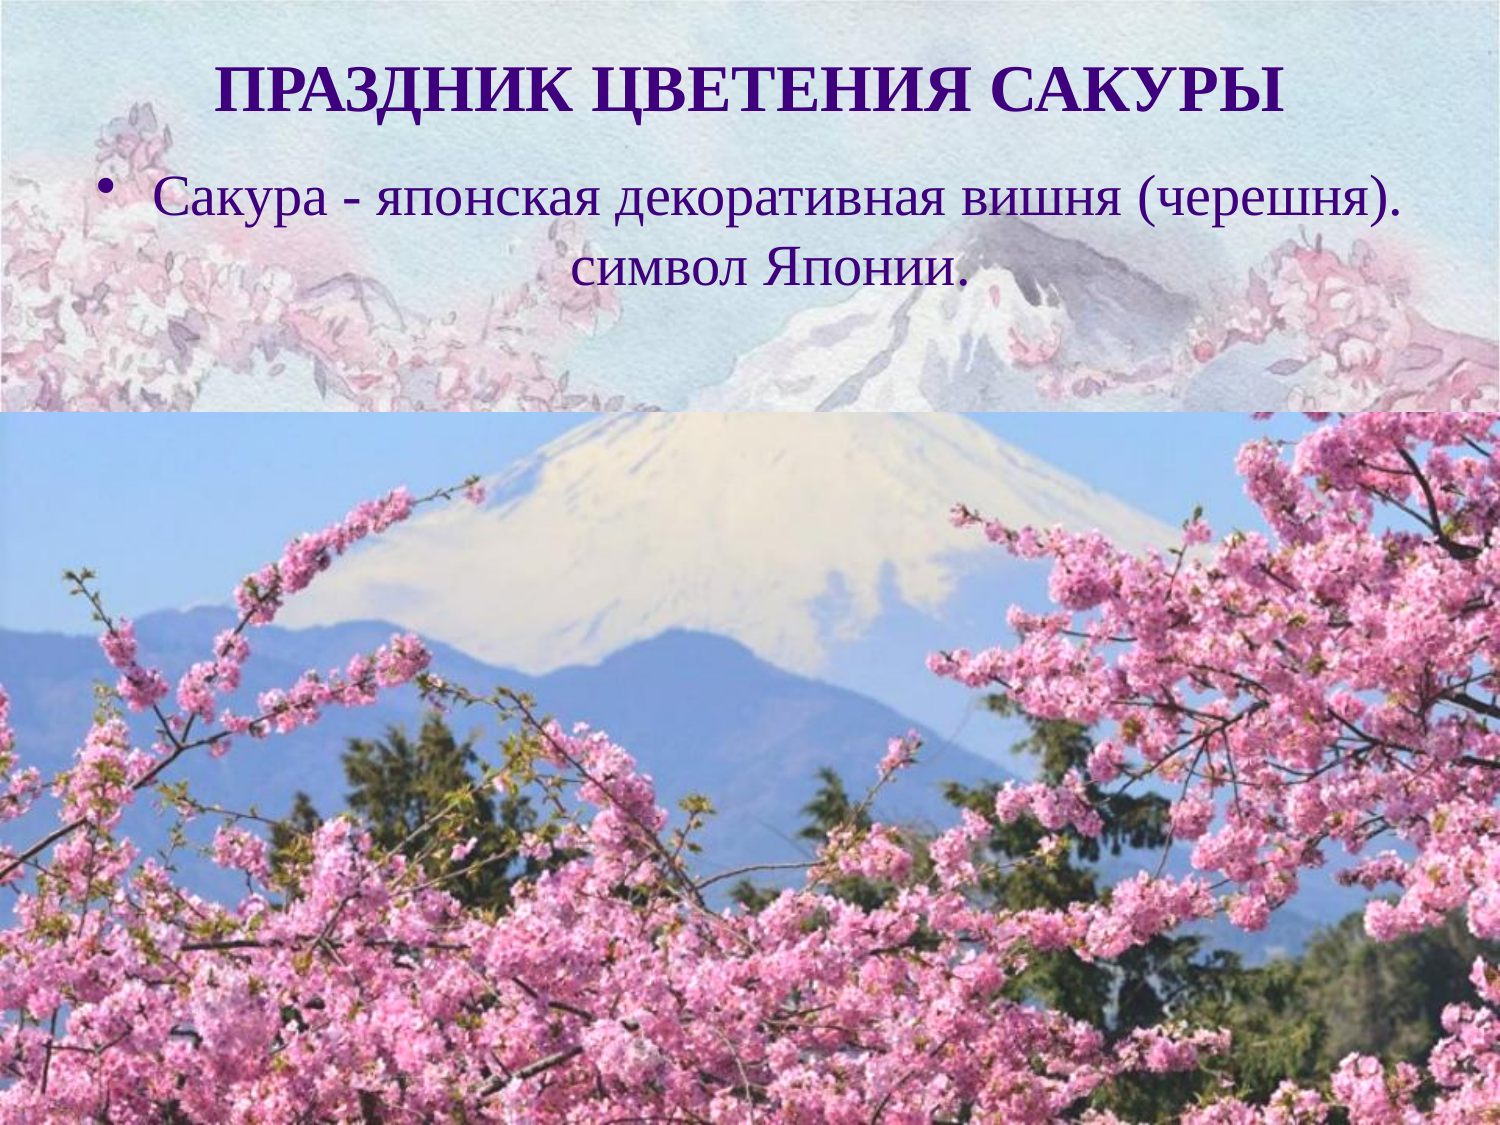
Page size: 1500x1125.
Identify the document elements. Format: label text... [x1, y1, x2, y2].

picture [0, 0, 1500, 1125]
text_box ПРАЗДНИК ЦВЕТЕНИЯ САКУРЫ [112, 37, 1388, 133]
text_box Сакура - японская декоративная вишня (черешня). символ Японии. [74, 149, 1425, 305]
